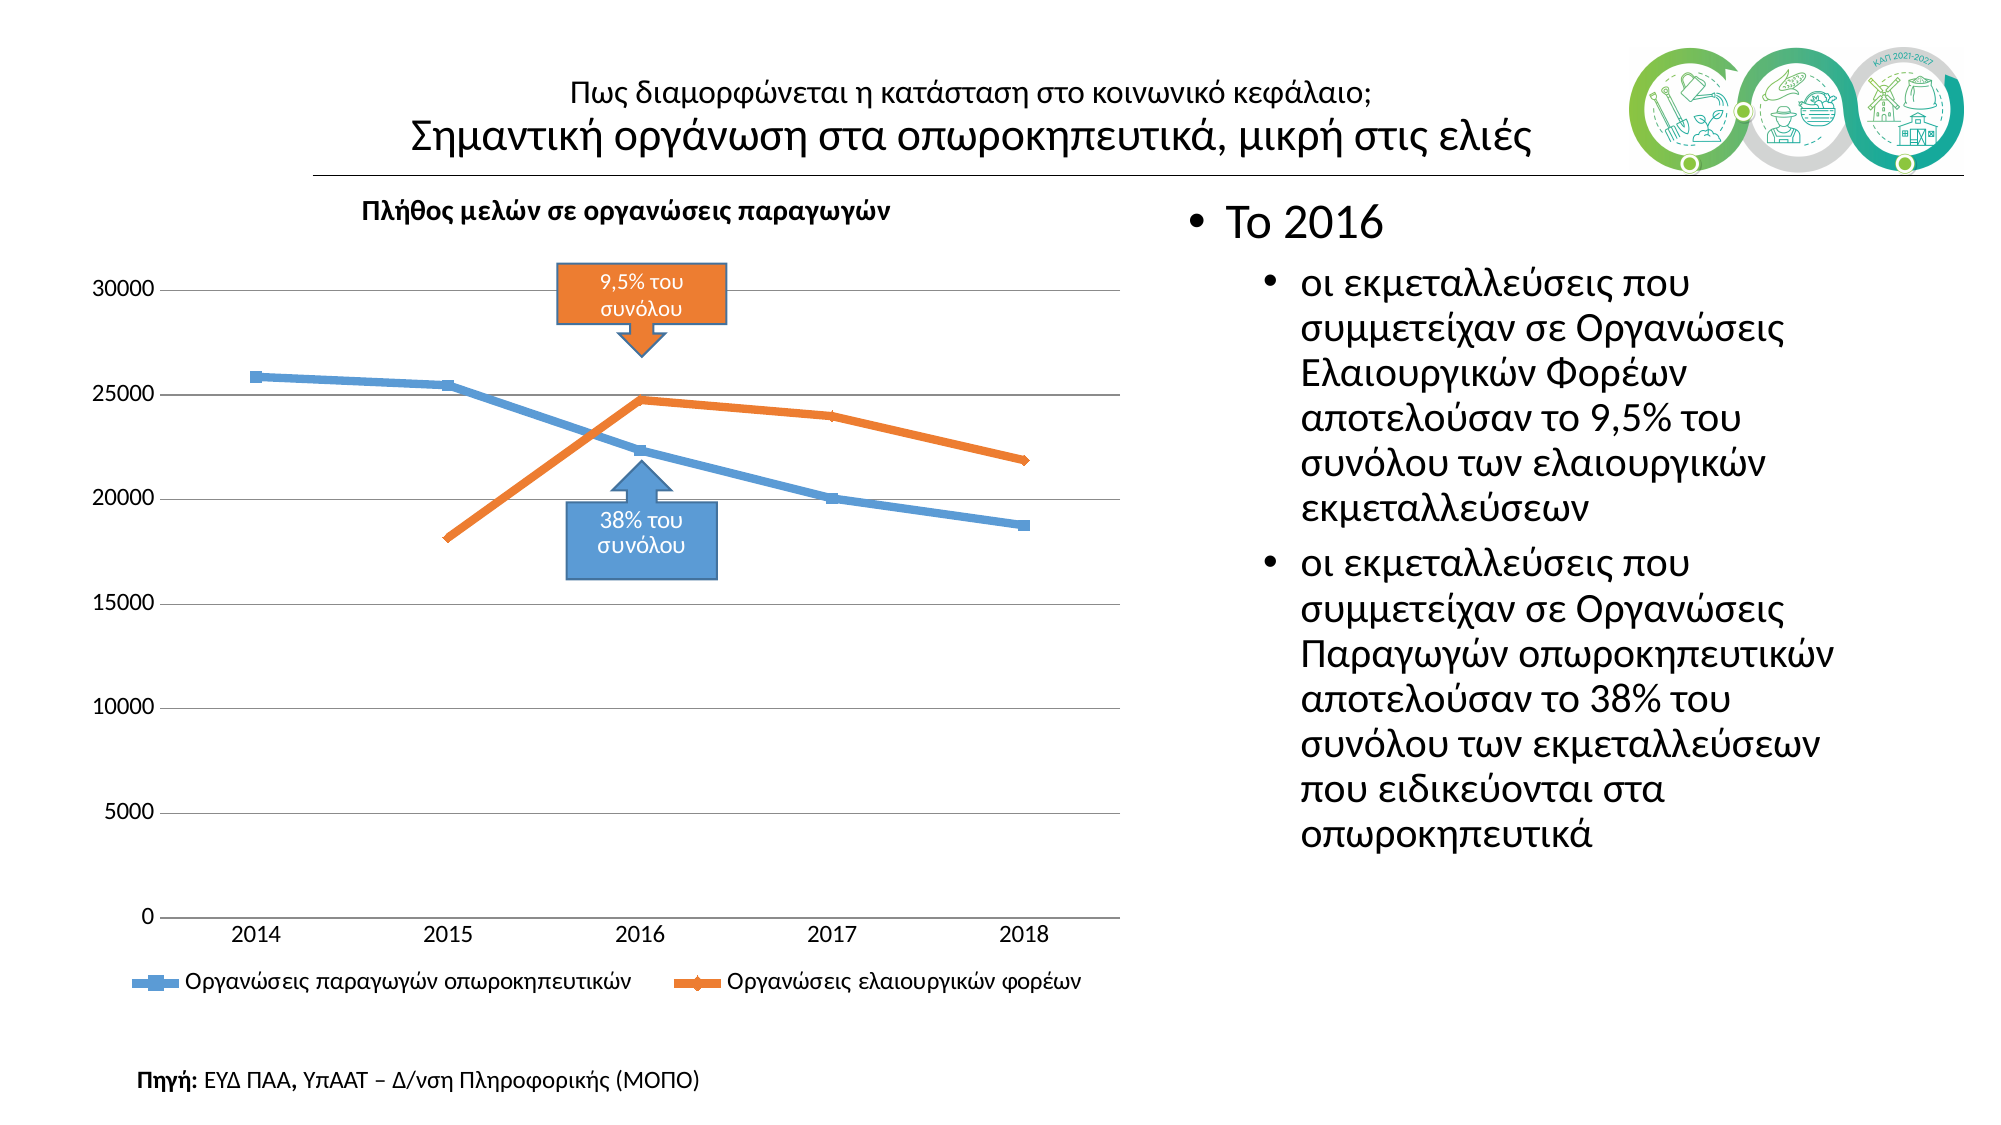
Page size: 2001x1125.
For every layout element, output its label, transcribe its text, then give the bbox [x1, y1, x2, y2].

chart [70, 189, 1142, 1014]
list Το 2016 οι εκμεταλλεύσεις που συμμετείχαν σε Οργανώσεις Ελαιουργικών Φορέων αποτελούσαν το 9,5% του συνόλου των ελαιουργικών εκμεταλλεύσεων οι εκμεταλλεύσεις που συμμετείχαν σε Οργανώσεις Παραγωγών οπωροκηπευτικών αποτελούσαν το 38% του συνόλου των εκμεταλλεύσεων που ειδικεύονται στα οπωροκηπευτικά [1173, 188, 1899, 1014]
picture [1629, 47, 1964, 175]
title Πως διαμορφώνεται η κατάσταση στο κοινωνικό κεφάλαιο; Σημαντική οργάνωση στα οπωροκηπευτικά, μικρή στις ελιές [311, 59, 1633, 176]
text_box Πηγή: ΕΥΔ ΠΑΑ, ΥπΑΑΤ – Δ/νση Πληροφορικής (ΜΟΠΟ) [122, 1056, 1916, 1101]
